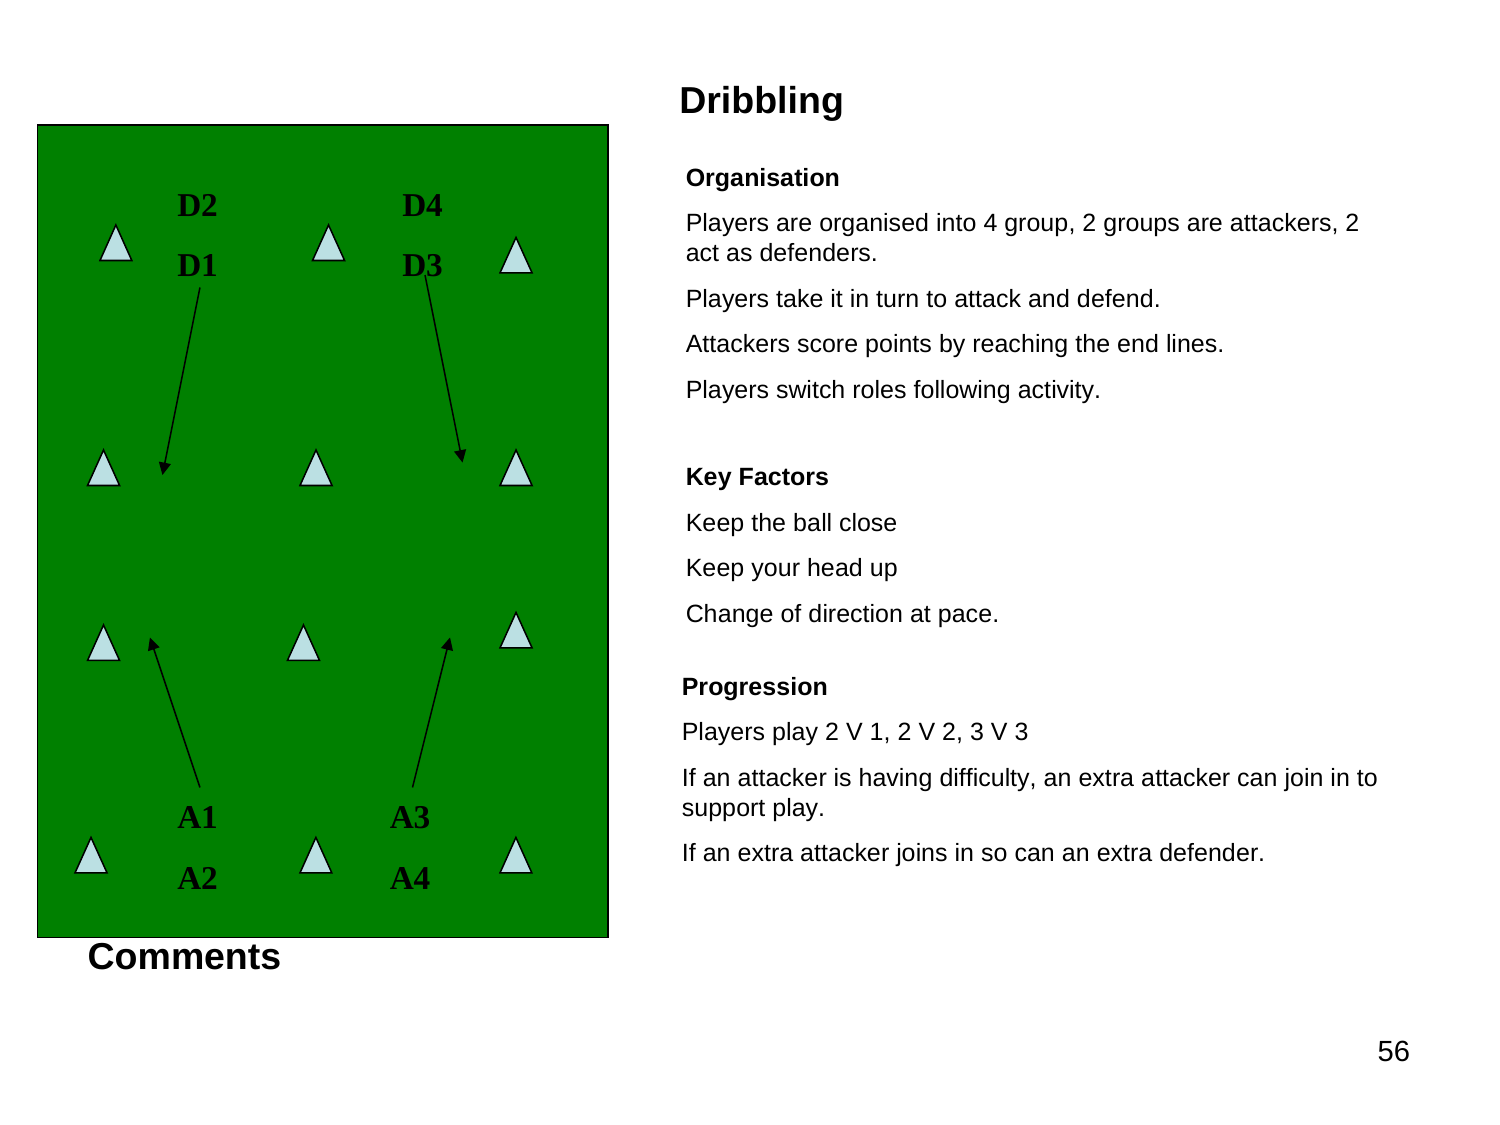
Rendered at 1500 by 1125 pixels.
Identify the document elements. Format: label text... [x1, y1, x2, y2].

text_box Dribbling [253, 0, 1270, 198]
text_box [287, 624, 320, 661]
text_box [499, 837, 532, 873]
text_box D2 D1 [162, 174, 250, 291]
text_box [74, 837, 107, 873]
text_box <number> [1074, 1024, 1425, 1103]
text_box A1 A2 [162, 787, 250, 904]
text_box Organisation Players are organised into 4 group, 2 groups are attackers, 2 act as defenders. Players take it in turn to attack and defend. Attackers score points by reaching the end lines. Players switch roles following activity. [671, 153, 1412, 412]
text_box [99, 224, 132, 261]
text_box Comments [72, 924, 624, 986]
text_box [312, 224, 345, 261]
text_box [424, 274, 467, 463]
text_box [499, 612, 532, 648]
text_box [158, 287, 201, 475]
text_box [147, 637, 201, 788]
text_box Key Factors Keep the ball close Keep your head up Change of direction at pace. [671, 453, 1396, 636]
text_box [412, 637, 454, 788]
text_box D4 D3 [387, 174, 463, 291]
text_box Progression Players play 2 V 1, 2 V 2, 3 V 3 If an attacker is having difficulty, an extra attacker can join in to support play. If an extra attacker joins in so can an extra defender. [667, 662, 1412, 875]
text_box [499, 237, 532, 273]
text_box A3 A4 [374, 787, 450, 904]
text_box [499, 449, 532, 486]
text_box [87, 624, 120, 661]
text_box [37, 124, 608, 938]
text_box [299, 449, 332, 486]
text_box [299, 837, 332, 873]
text_box [87, 449, 120, 486]
